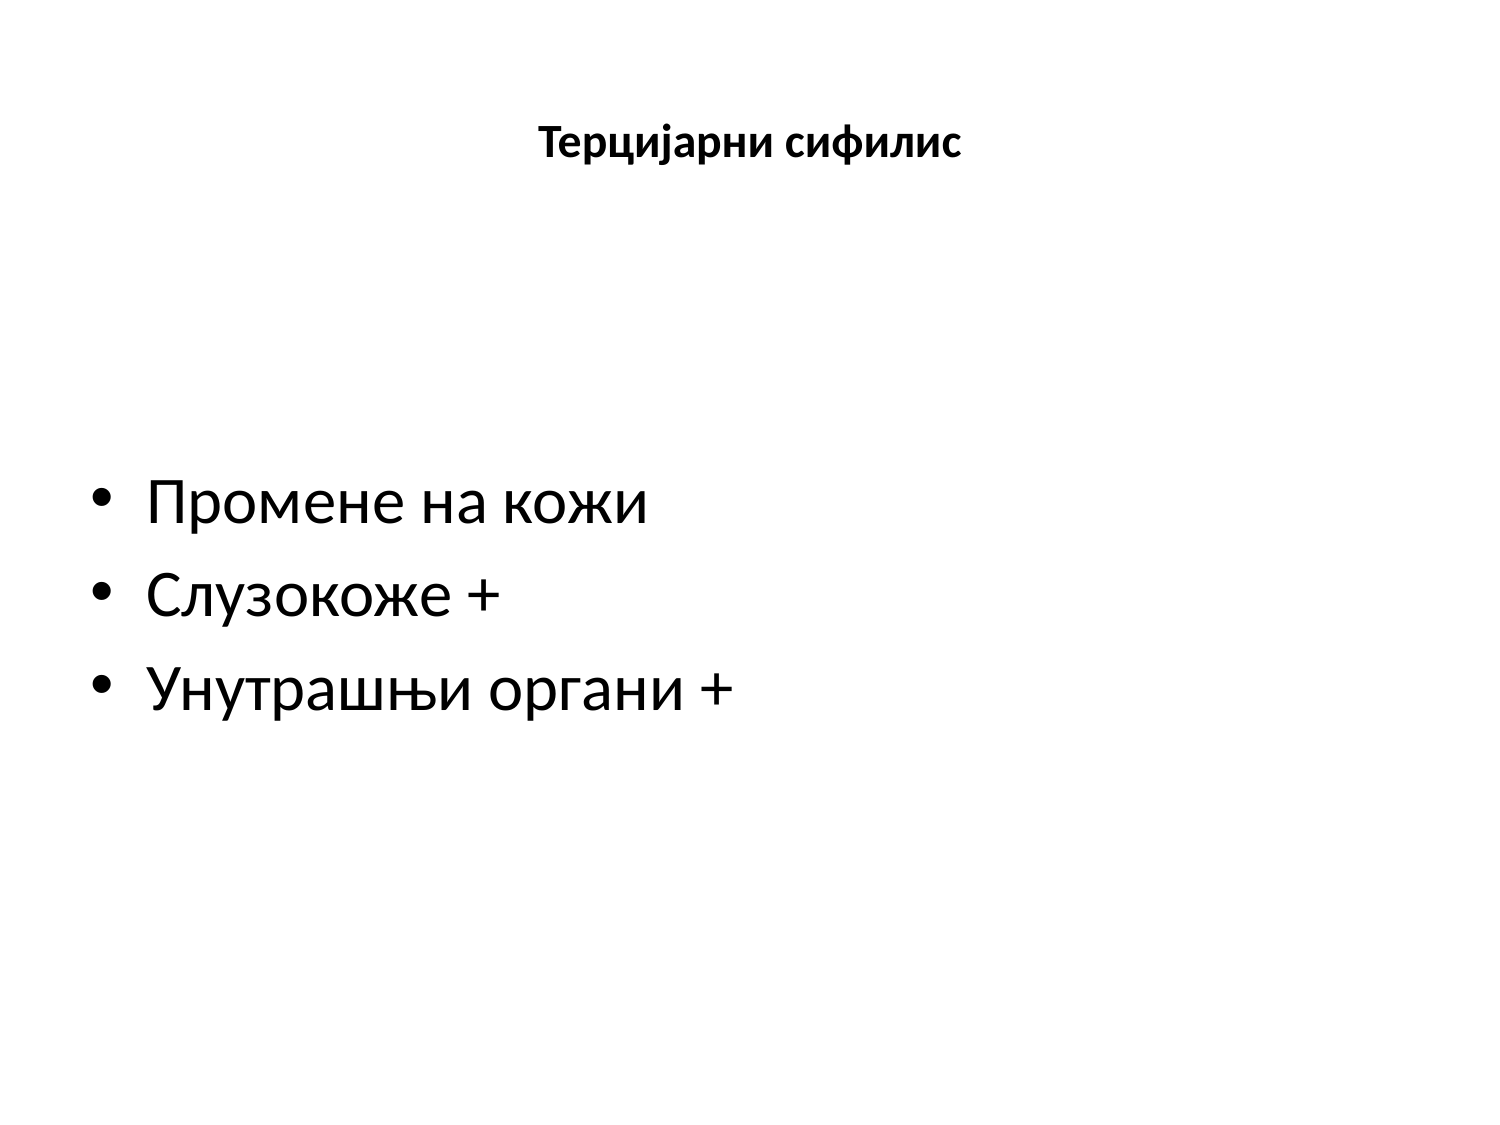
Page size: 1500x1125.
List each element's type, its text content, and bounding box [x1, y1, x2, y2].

title Терцијарни сифилис [75, 45, 1425, 233]
list Промене на кожи Слузокоже + Унутрашњи органи + [75, 262, 1425, 1005]
